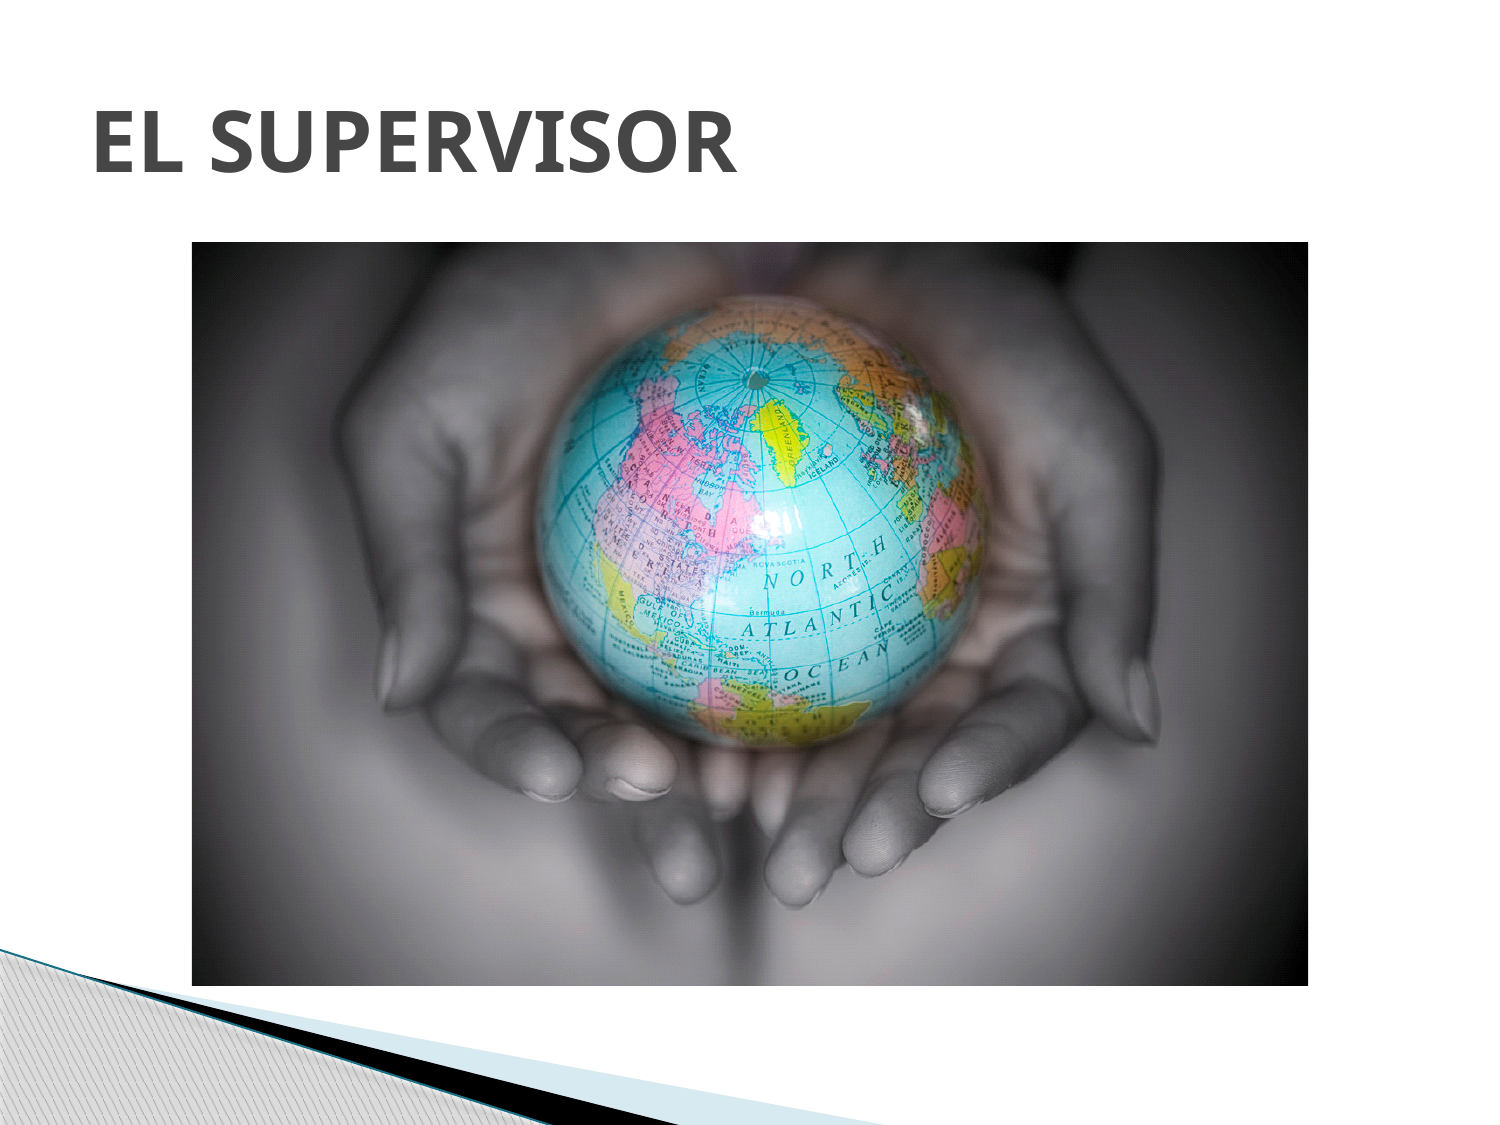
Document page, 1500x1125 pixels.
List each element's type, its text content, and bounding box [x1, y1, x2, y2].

title EL SUPERVISOR [75, 45, 1425, 233]
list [191, 242, 1309, 986]
